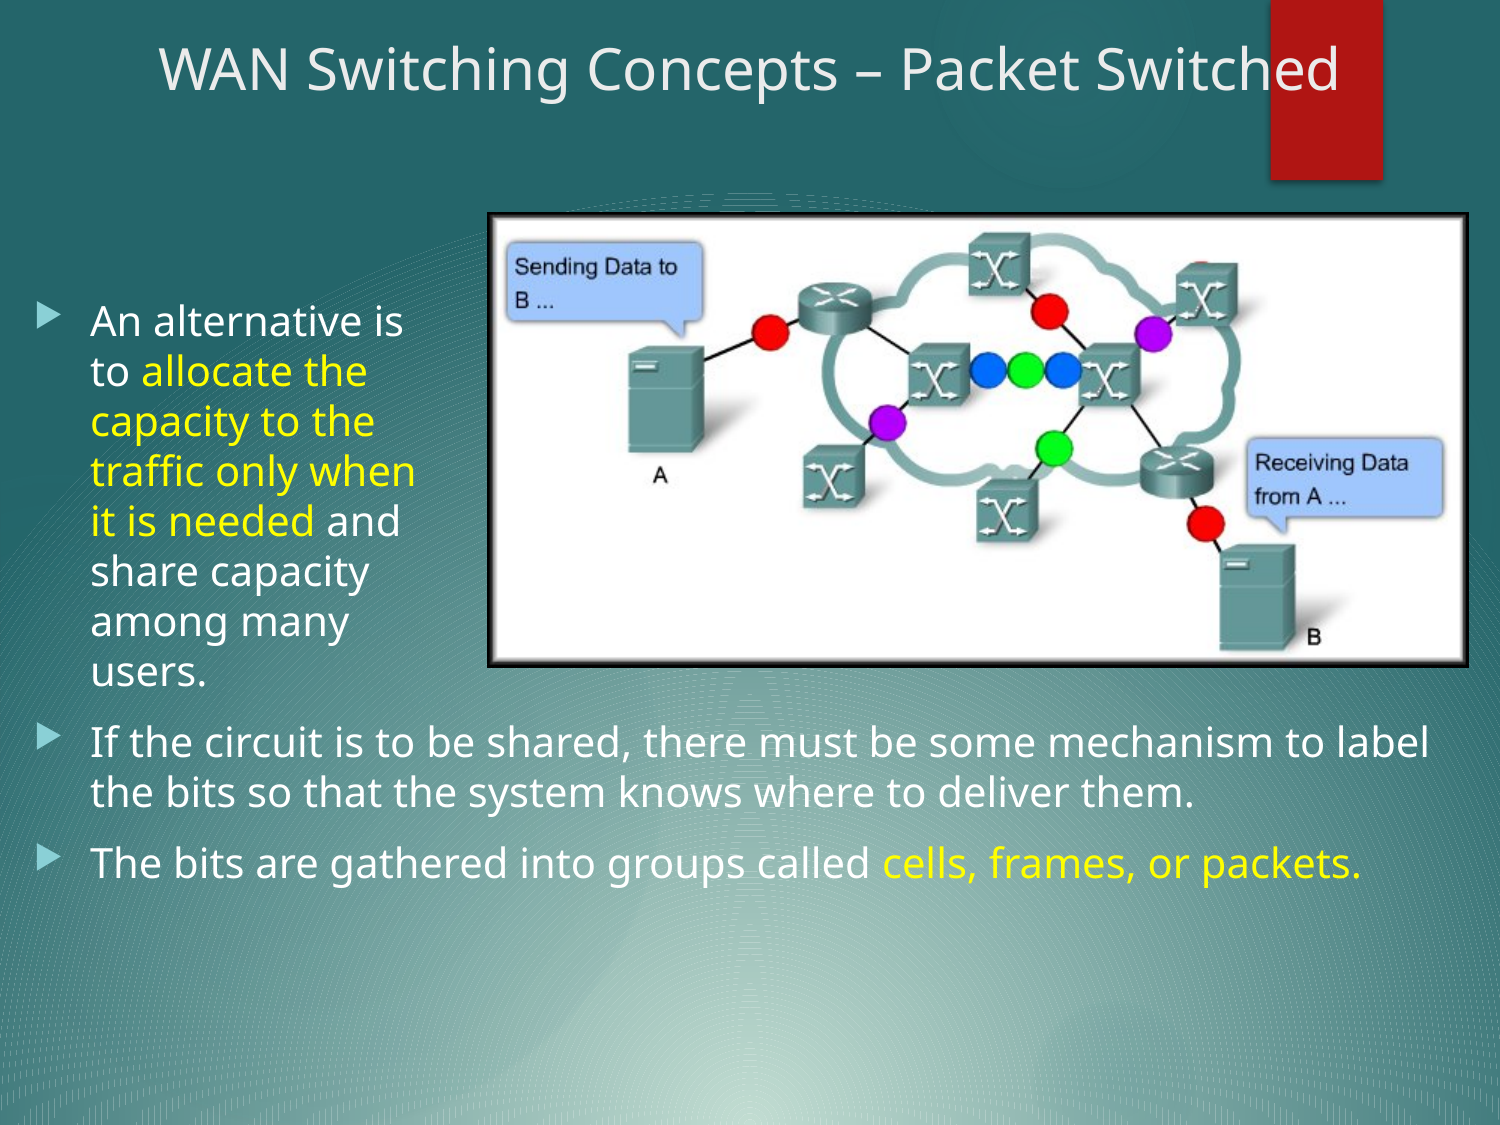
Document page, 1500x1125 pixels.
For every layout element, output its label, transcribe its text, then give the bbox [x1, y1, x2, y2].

title WAN Switching Concepts – Packet Switched [24, 24, 1475, 138]
picture [487, 212, 1469, 668]
list An alternative is to allocate the capacity to the traffic only when it is needed and share capacity among many users. If the circuit is to be shared, there must be some mechanism to label the bits so that the system knows where to deliver them. The bits are gathered into groups called cells, frames, or packets. [18, 287, 1469, 1125]
